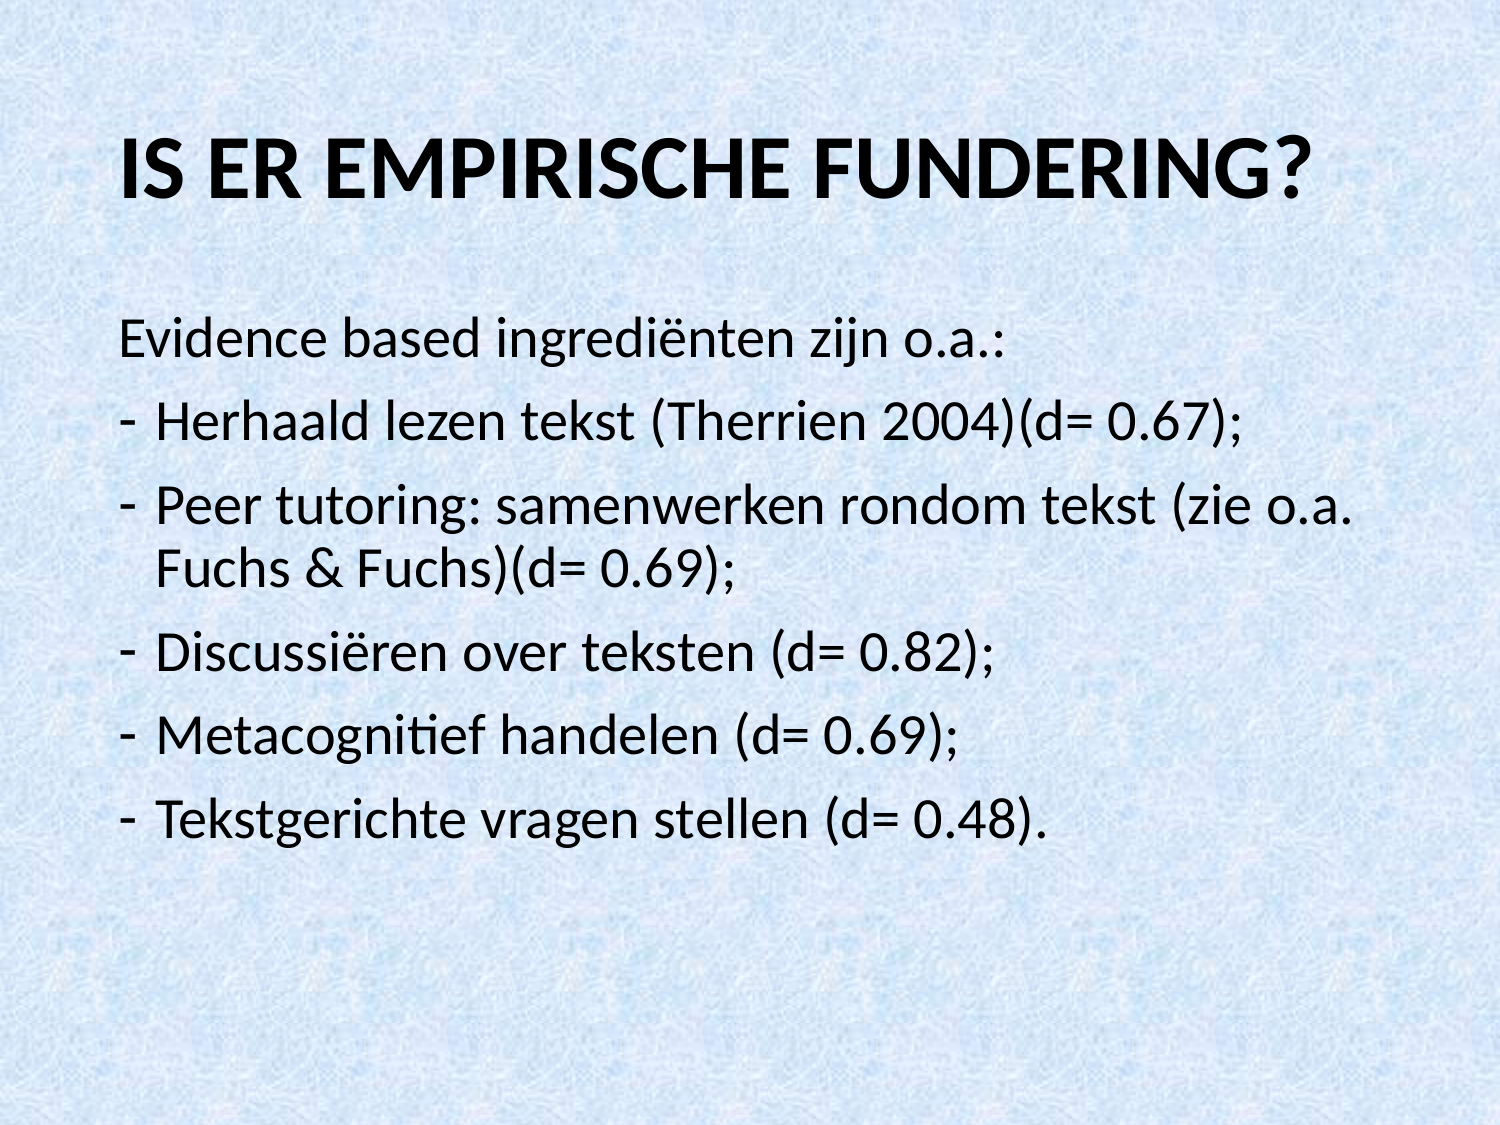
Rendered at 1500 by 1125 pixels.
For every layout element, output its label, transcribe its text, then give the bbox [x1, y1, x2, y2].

title IS ER EMPIRISCHE FUNDERING? [103, 59, 1397, 278]
picture [0, 0, 1500, 1125]
list Evidence based ingrediënten zijn o.a.: Herhaald lezen tekst (Therrien 2004)(d= 0.67); Peer tutoring: samenwerken rondom tekst (zie o.a. Fuchs & Fuchs)(d= 0.69); Discussiëren over teksten (d= 0.82); Metacognitief handelen (d= 0.69); Tekstgerichte vragen stellen (d= 0.48). [103, 299, 1397, 1014]
